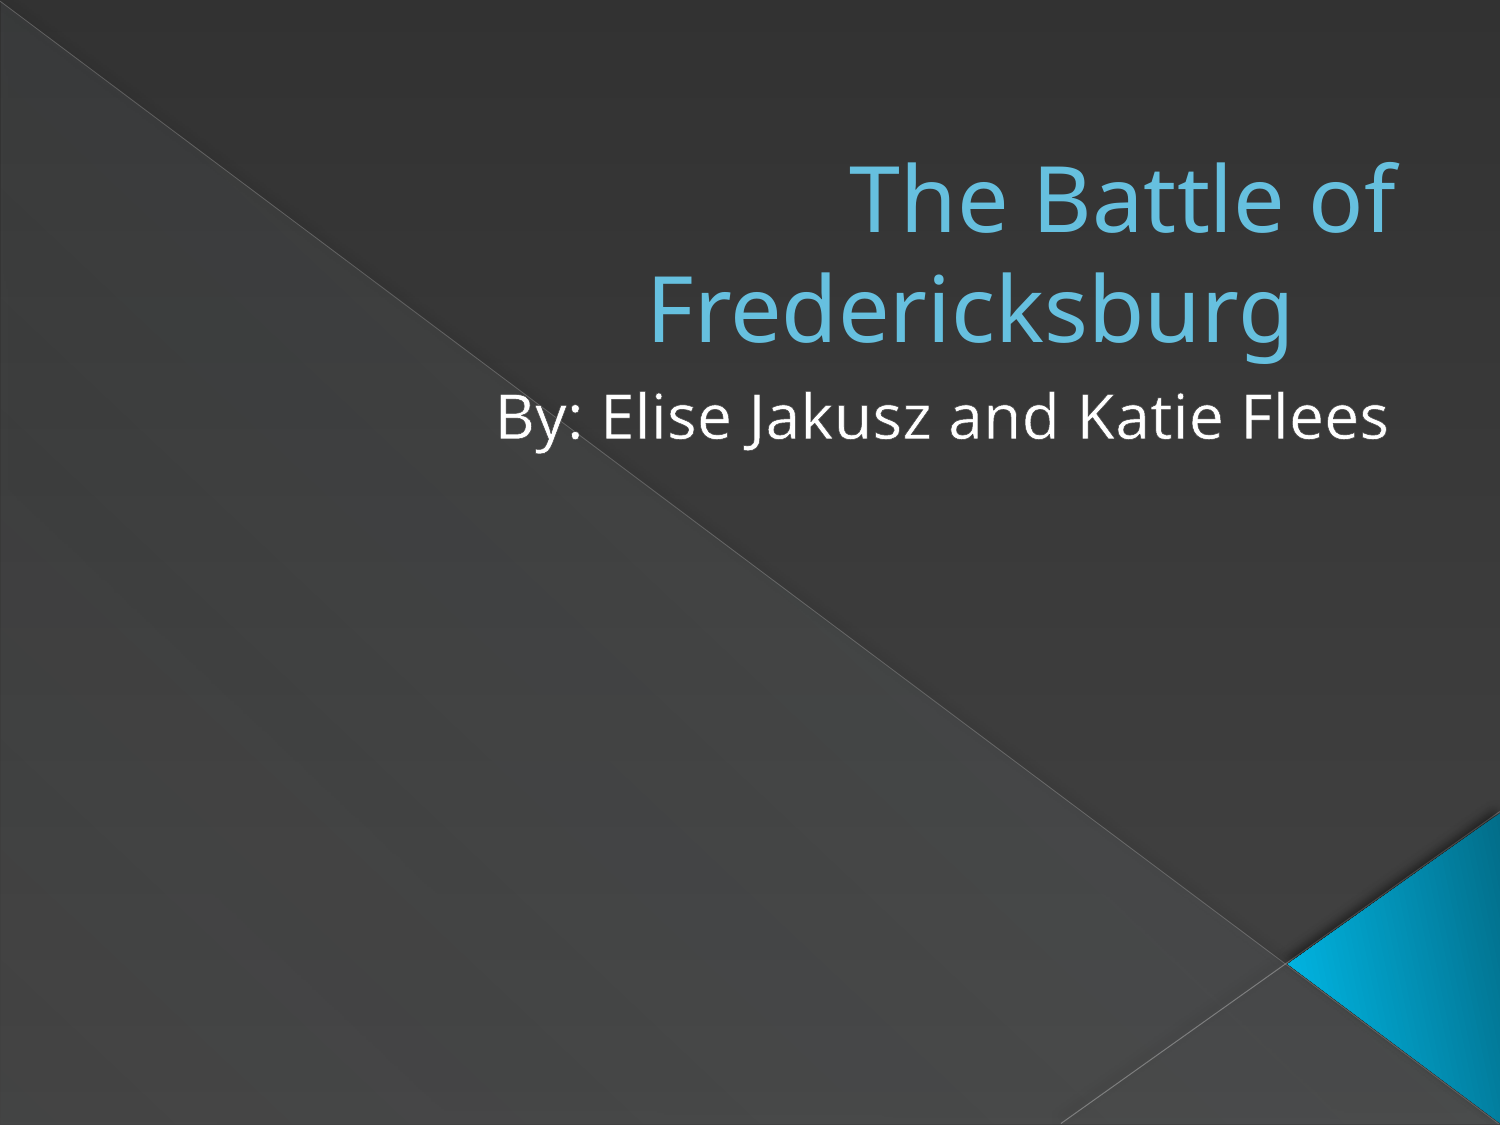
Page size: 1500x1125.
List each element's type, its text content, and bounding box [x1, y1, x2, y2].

subtitle By: Elise Jakusz and Katie Flees [88, 369, 1412, 657]
title The Battle of Fredericksburg [88, 127, 1412, 369]
